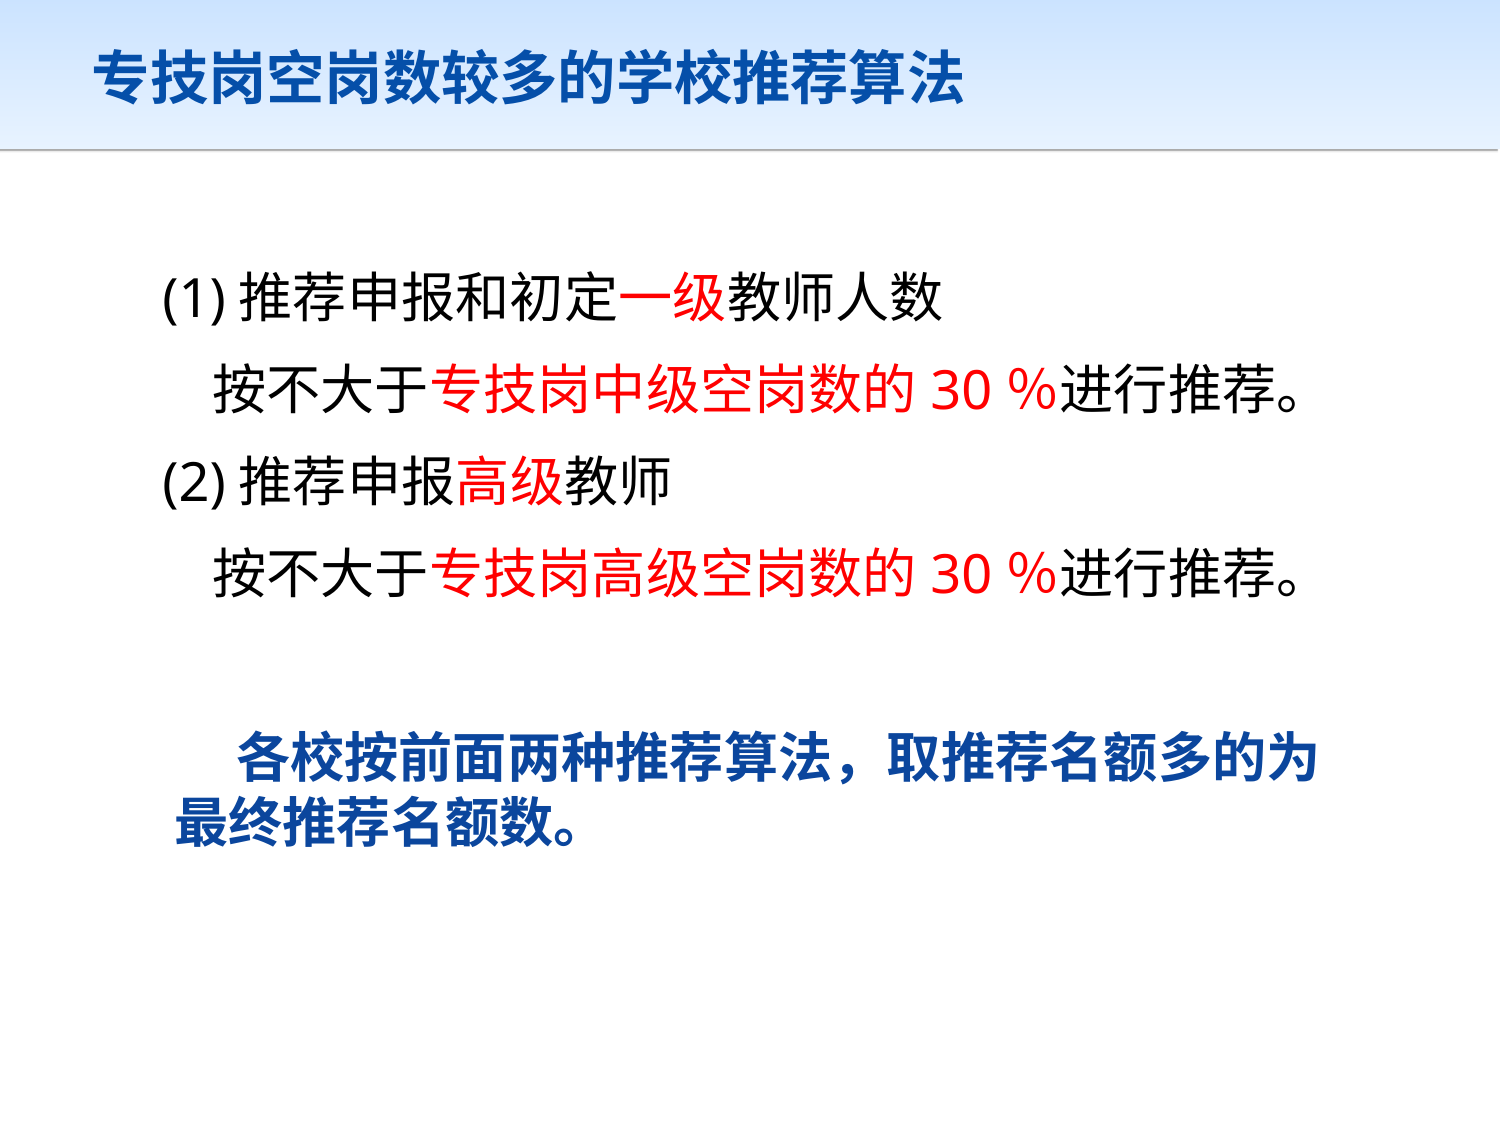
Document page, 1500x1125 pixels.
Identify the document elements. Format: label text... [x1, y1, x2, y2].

title 专技岗空岗数较多的学校推荐算法 [76, 23, 1424, 131]
text_box 各校按前面两种推荐算法，取推荐名额多的为最终推荐名额数。 [159, 716, 1376, 861]
text_box (1)推荐申报和初定一级教师人数 按不大于专技岗中级空岗数的30％进行推荐。 (2)推荐申报高级教师 按不大于专技岗高级空岗数的30％进行推荐。 [147, 255, 1436, 612]
